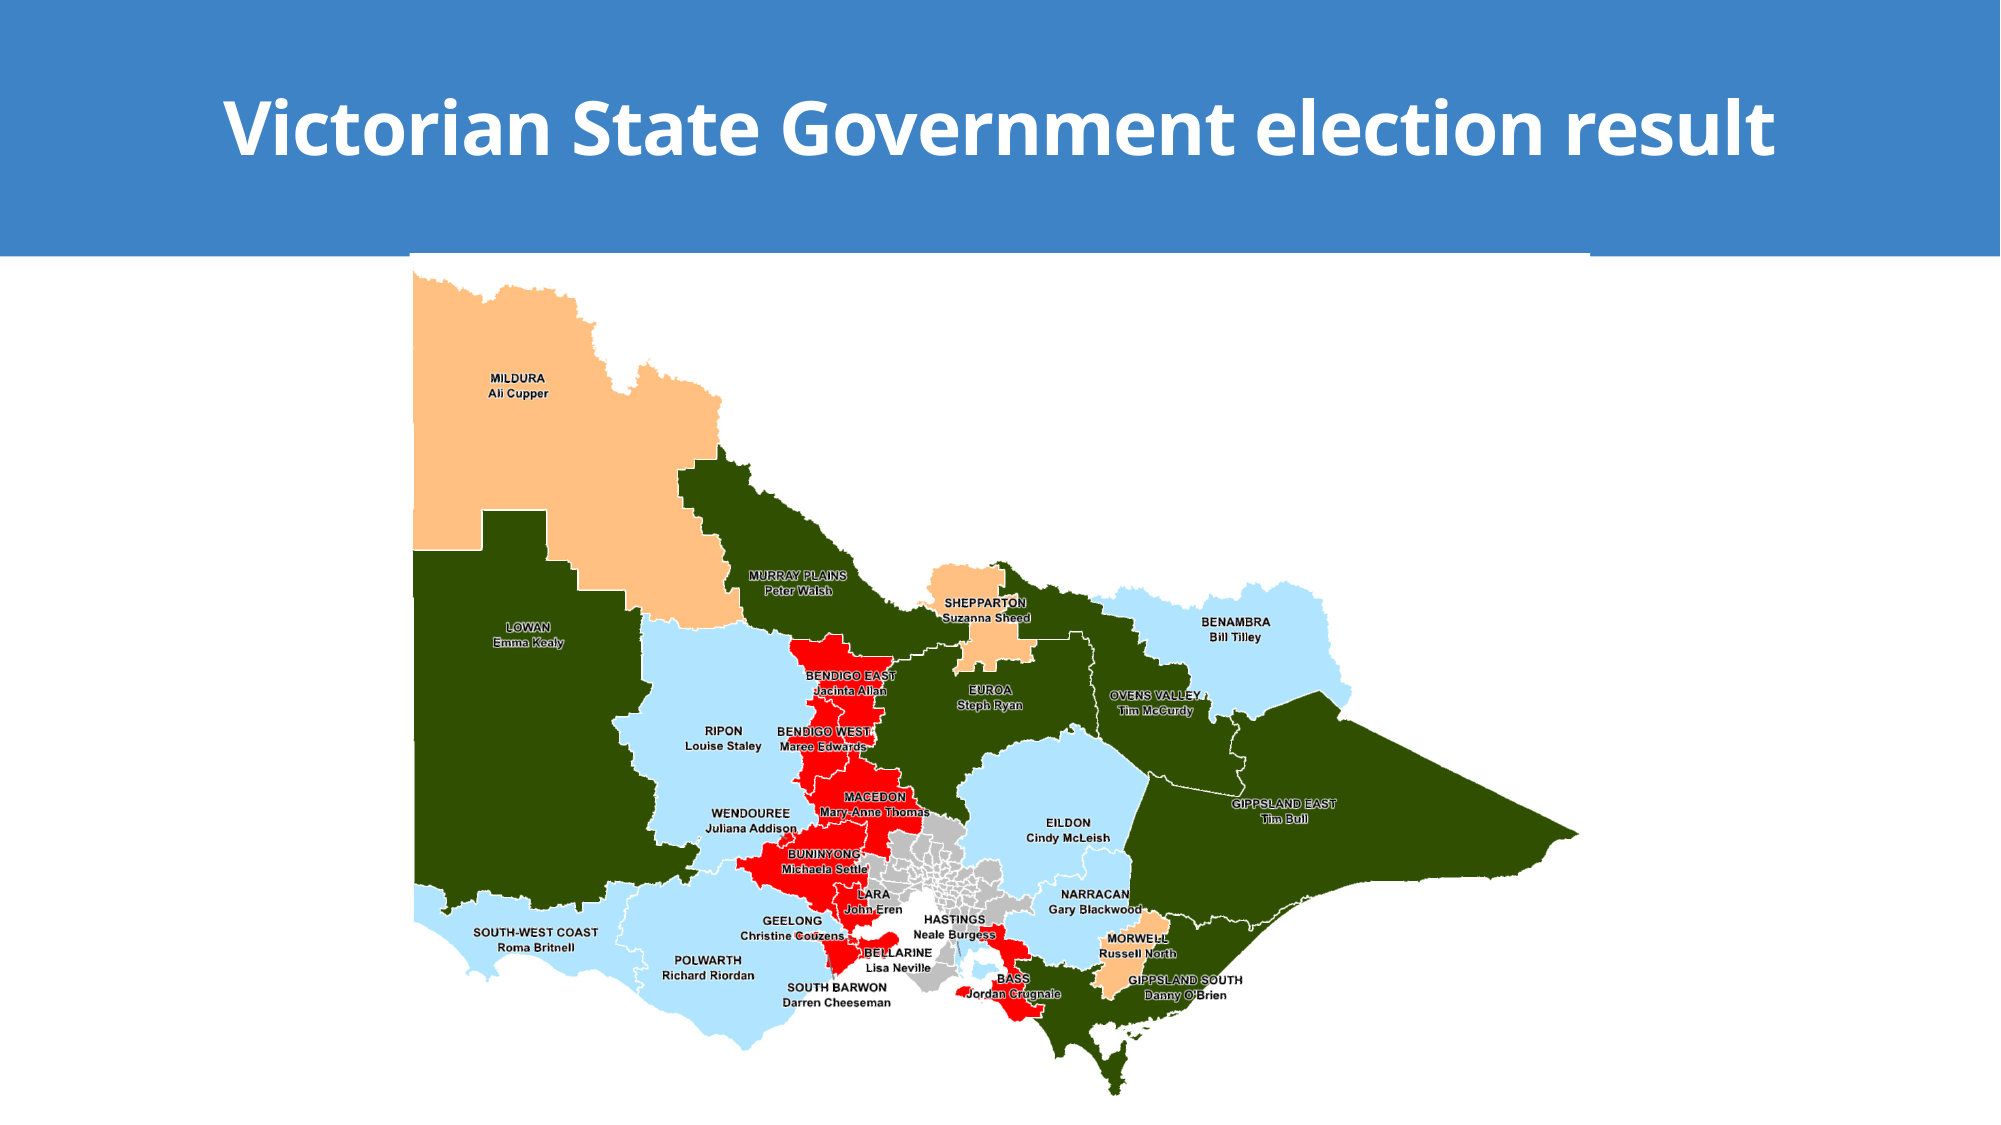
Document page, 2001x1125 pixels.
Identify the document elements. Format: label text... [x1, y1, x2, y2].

picture [409, 230, 1591, 1105]
title Victorian State Government election result [0, 0, 2000, 257]
